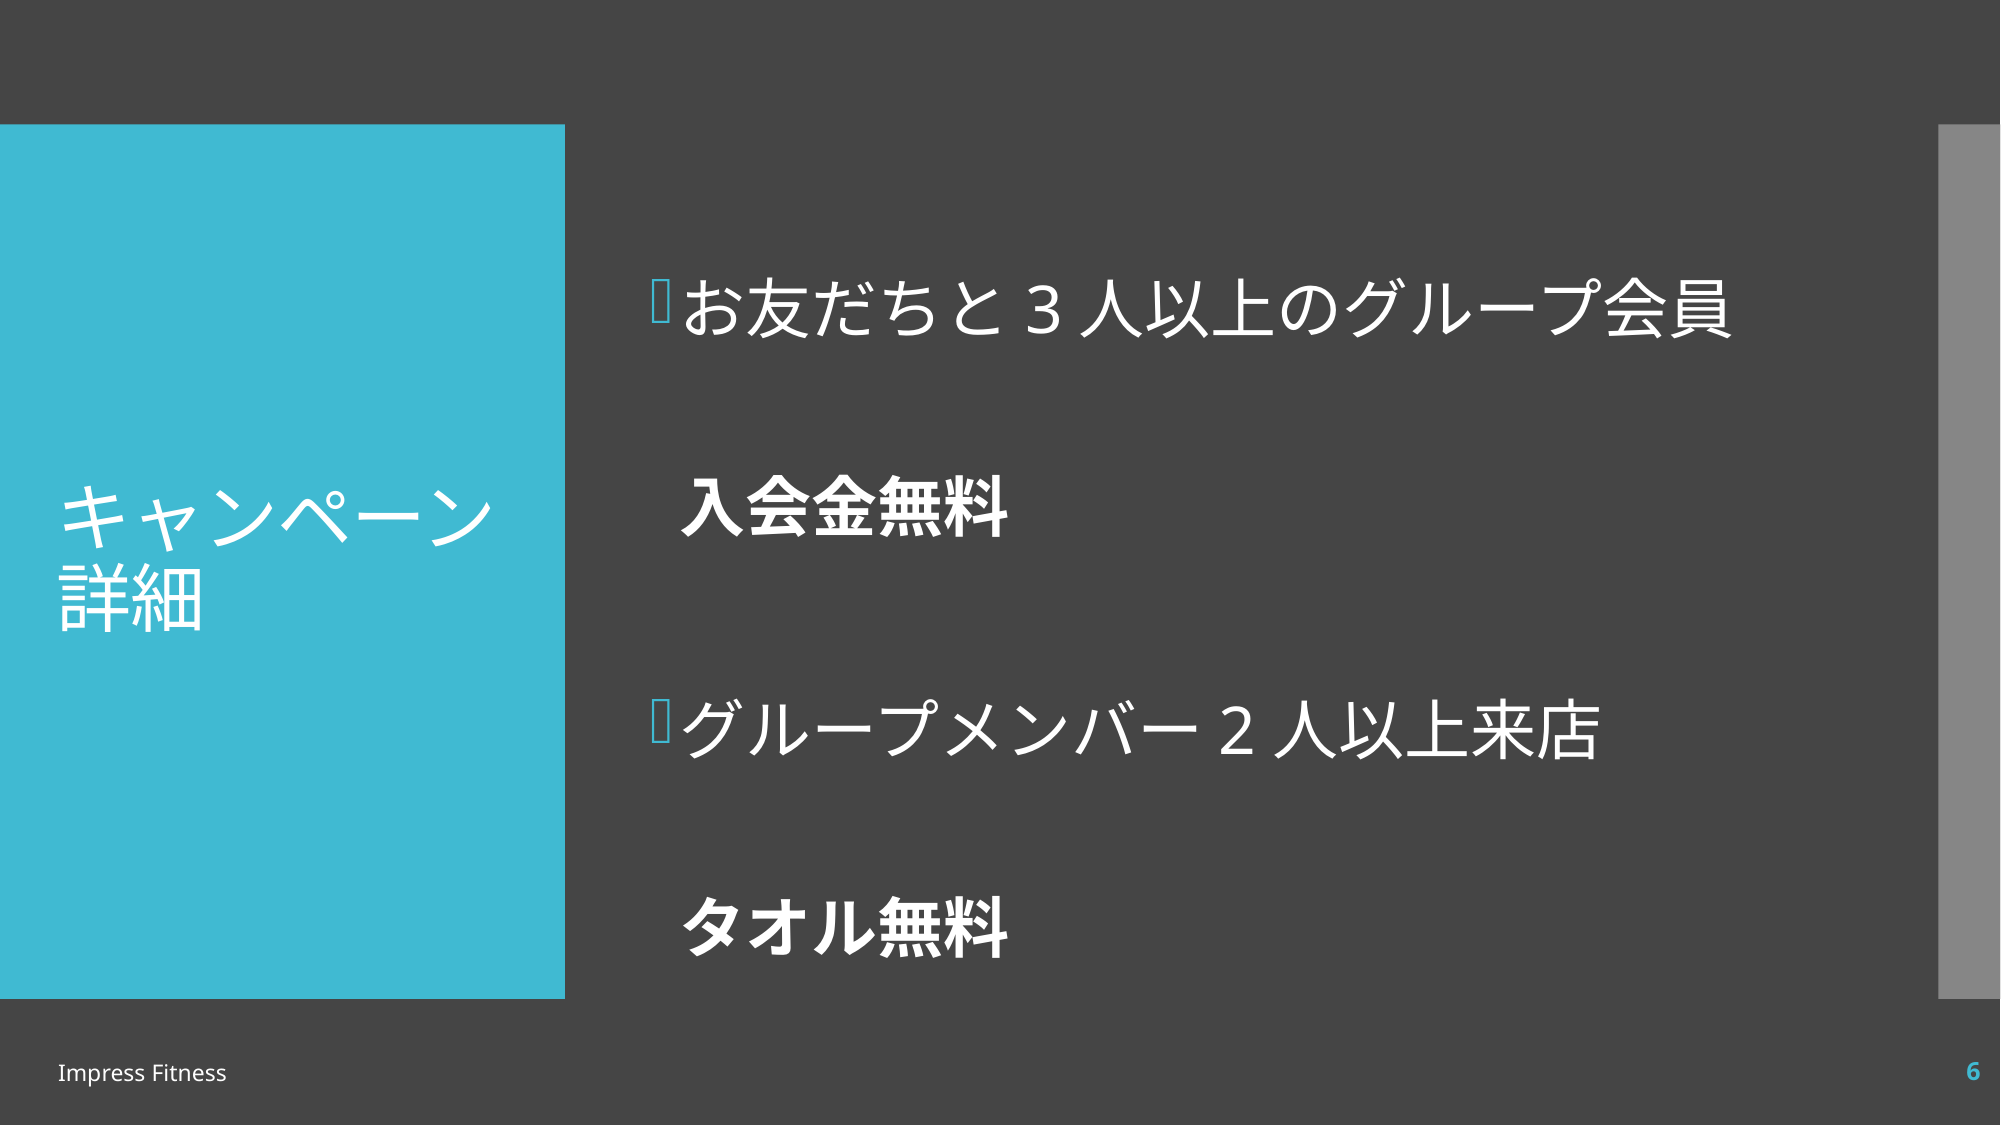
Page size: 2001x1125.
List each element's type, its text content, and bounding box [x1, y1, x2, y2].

slide_number 6 [1744, 1042, 1996, 1103]
list お友だちと3人以上のグループ会員 入会金無料 グループメンバー2人以上来店 タオル無料 [634, 141, 1835, 982]
title キャンペーン詳細 [41, 184, 525, 940]
slide_number Impress Fitness [43, 1042, 493, 1103]
